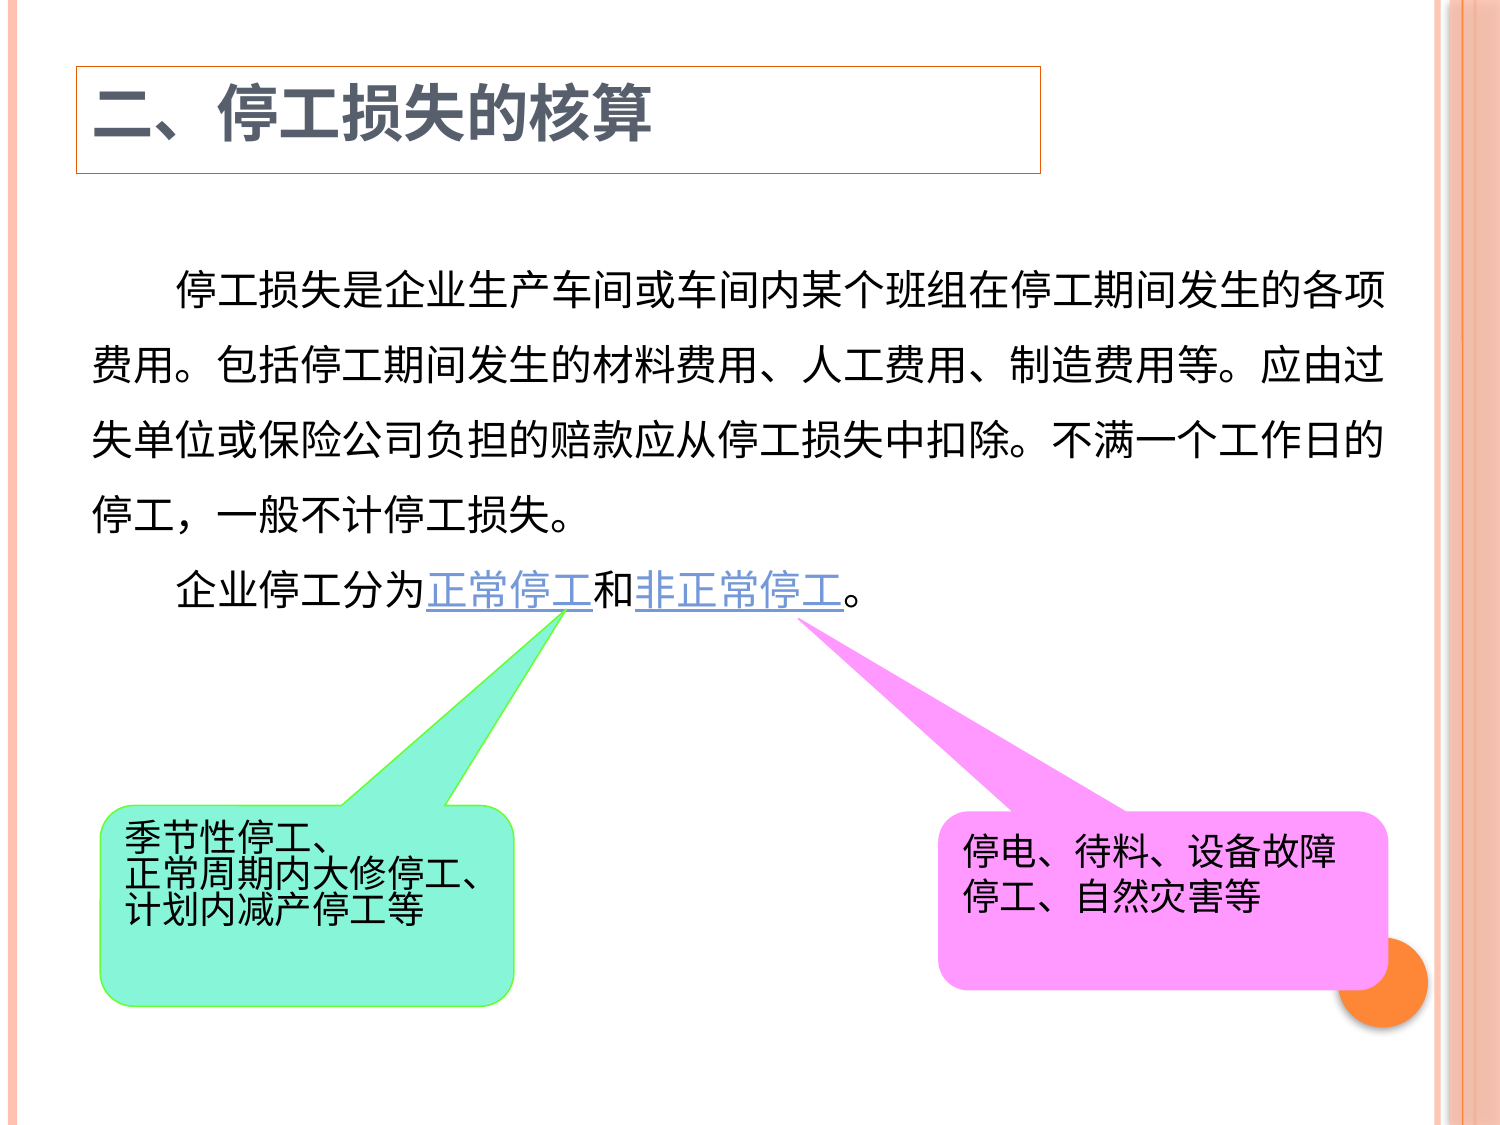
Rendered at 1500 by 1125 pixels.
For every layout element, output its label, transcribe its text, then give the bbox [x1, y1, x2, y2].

text_box 停工损失是企业生产车间或车间内某个班组在停工期间发生的各项费用。包括停工期间发生的材料费用、人工费用、制造费用等。应由过失单位或保险公司负担的赔款应从停工损失中扣除。不满一个工作日的停工，一般不计停工损失。 企业停工分为正常停工和非正常停工。 [76, 231, 1424, 622]
text_box 停电、待料、设备故障停工、自然灾害等 [798, 618, 1388, 990]
text_box 二、停工损失的核算 [76, 66, 1041, 174]
text_box 季节性停工、 正常周期内大修停工、 计划内减产停工等 [100, 609, 567, 1007]
